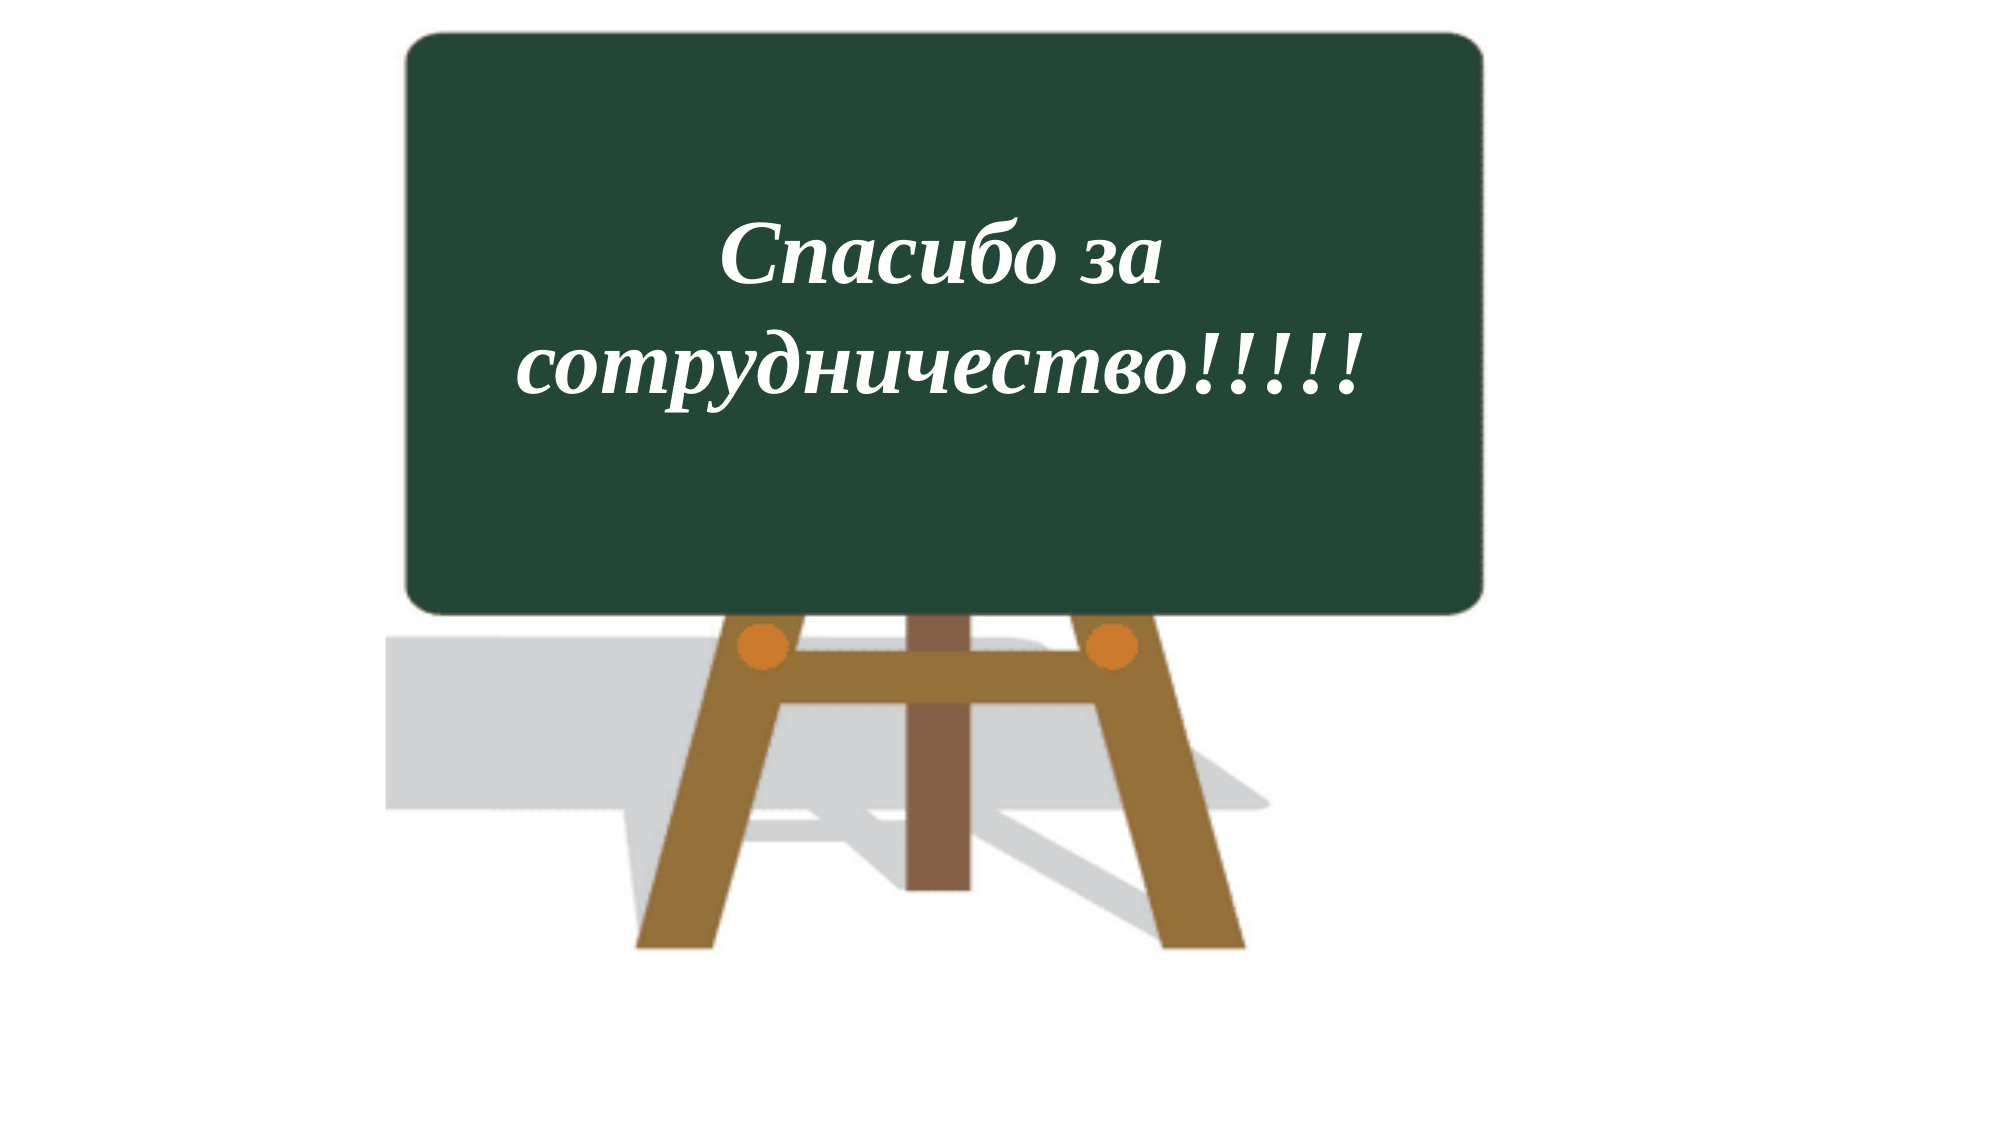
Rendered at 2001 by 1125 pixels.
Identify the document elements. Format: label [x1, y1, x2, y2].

picture [385, 0, 1497, 965]
